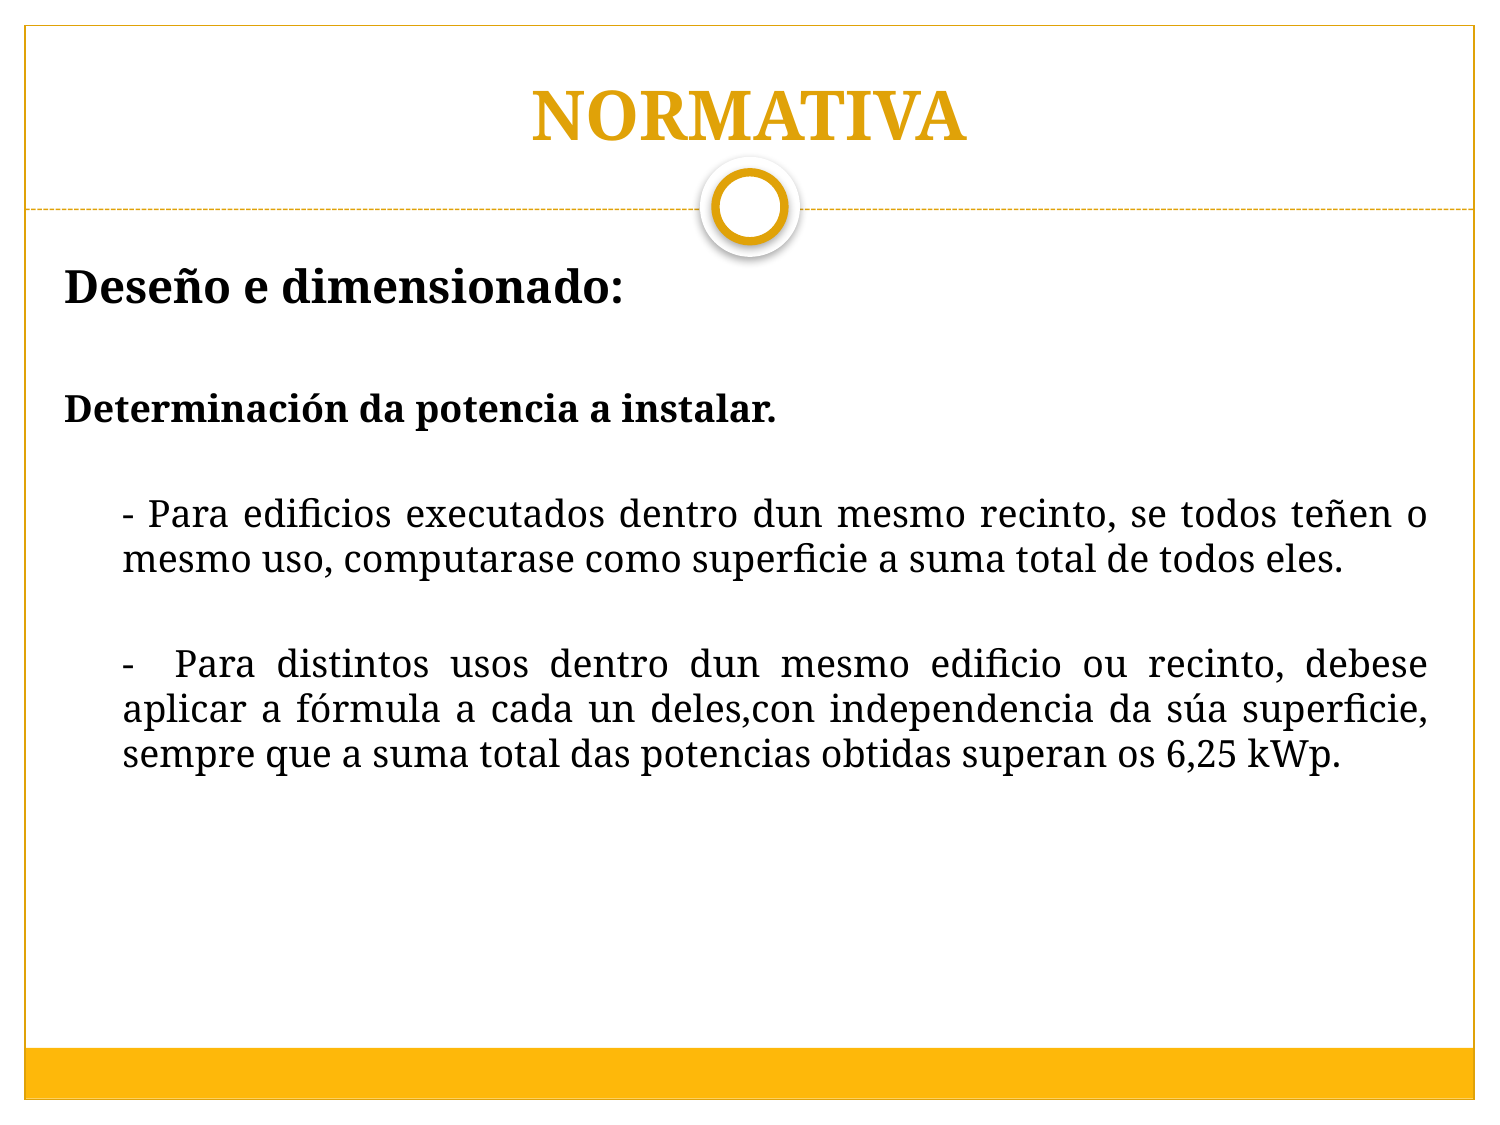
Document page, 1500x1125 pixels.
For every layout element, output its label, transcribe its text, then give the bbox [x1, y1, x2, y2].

title NORMATIVA [49, 37, 1450, 162]
list Deseño e dimensionado: Determinación da potencia a instalar. - Para edificios executados dentro dun mesmo recinto, se todos teñen o mesmo uso, computarase como superficie a suma total de todos eles. - Para distintos usos dentro dun mesmo edificio ou recinto, debese aplicar a fórmula a cada un deles,con independencia da súa superficie, sempre que a suma total das potencias obtidas superan os 6,25 kWp. [49, 250, 1445, 1001]
